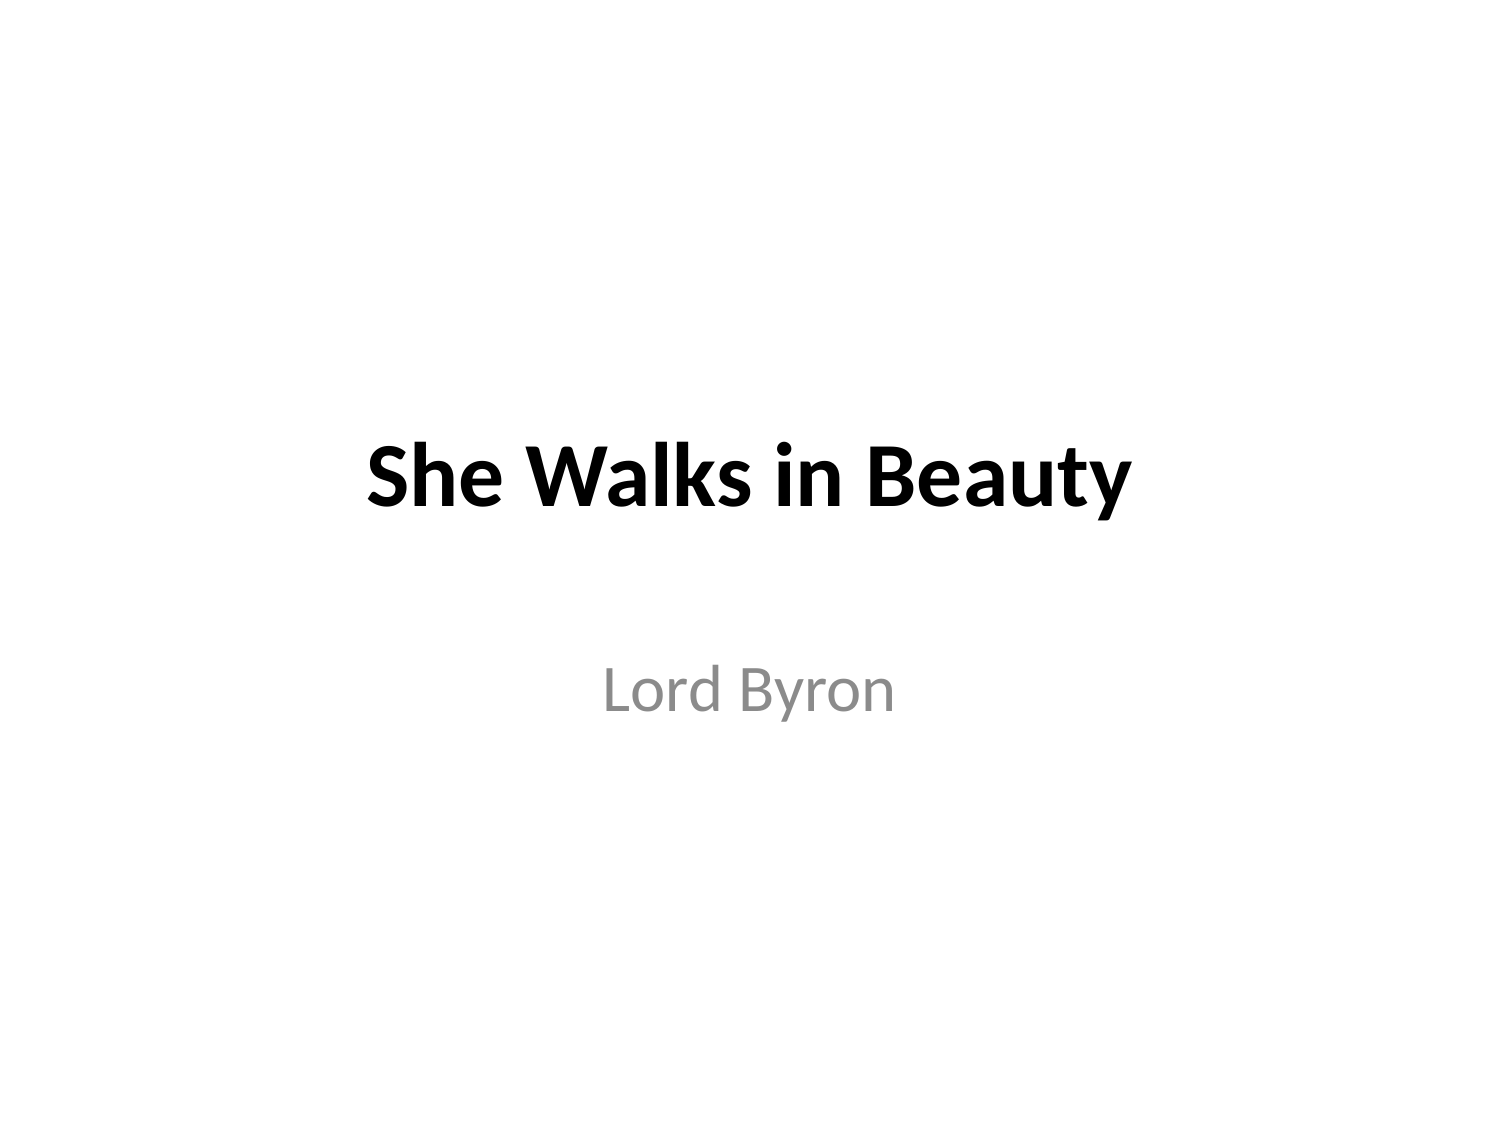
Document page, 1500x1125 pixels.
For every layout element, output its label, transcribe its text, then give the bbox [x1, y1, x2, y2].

subtitle Lord Byron [225, 637, 1275, 925]
title She Walks in Beauty [112, 349, 1388, 591]
